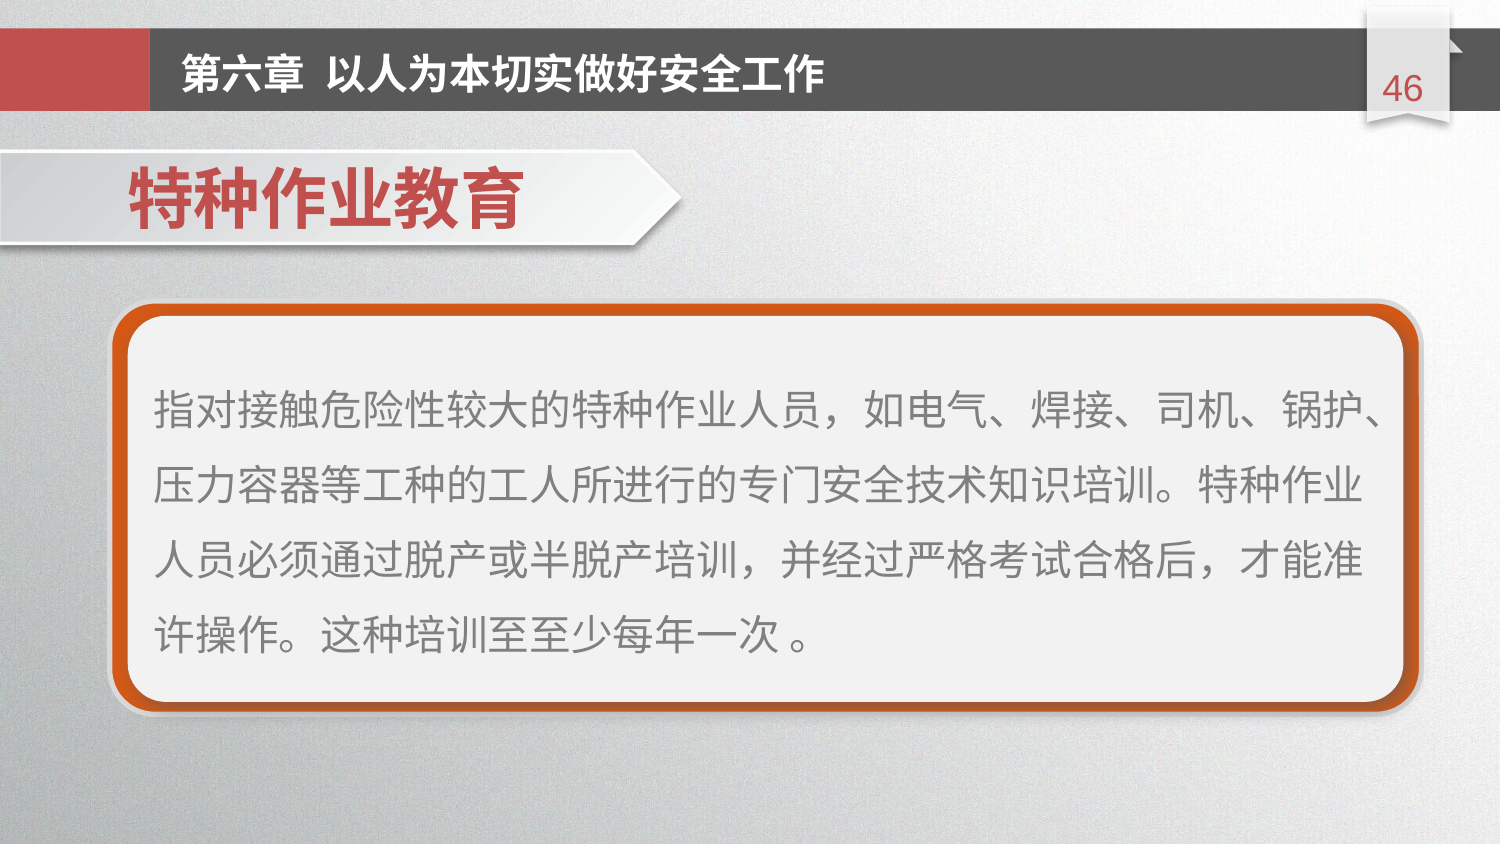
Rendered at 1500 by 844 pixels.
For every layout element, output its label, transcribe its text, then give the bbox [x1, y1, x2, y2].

picture [0, 111, 1500, 844]
text_box 第六章 以人为本切实做好安全工作 [165, 40, 1030, 106]
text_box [109, 300, 1422, 715]
picture [0, 0, 1500, 28]
text_box 特种作业教育 [0, 150, 681, 245]
